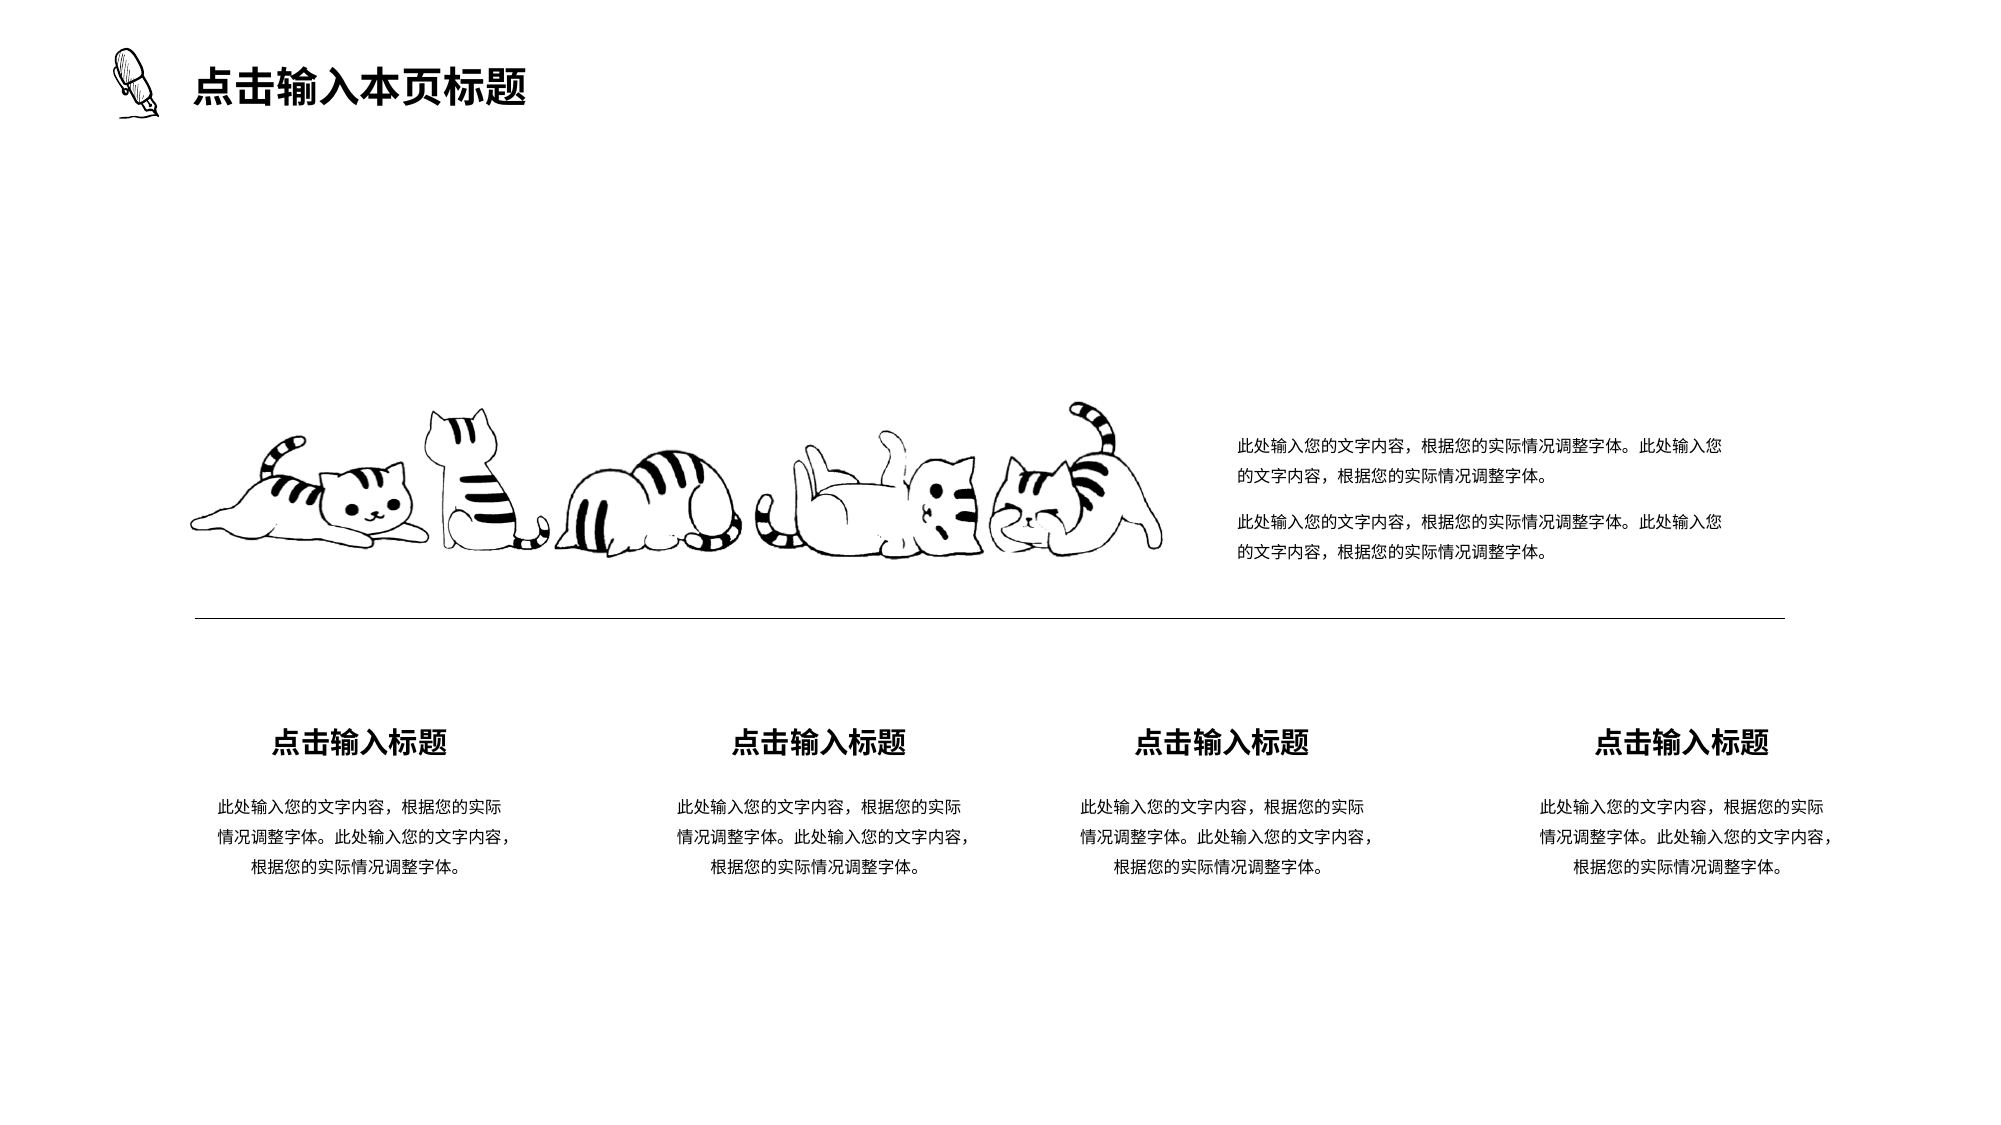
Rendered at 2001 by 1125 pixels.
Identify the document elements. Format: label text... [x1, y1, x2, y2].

text_box 此处输入您的文字内容，根据您的实际情况调整字体。此处输入您的文字内容，根据您的实际情况调整字体。 [194, 779, 525, 885]
text_box 点击输入本页标题 [178, 53, 676, 118]
text_box 点击输入标题 [1541, 717, 1823, 768]
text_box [111, 47, 160, 119]
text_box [178, 396, 1196, 571]
text_box 此处输入您的文字内容，根据您的实际情况调整字体。此处输入您的文字内容，根据您的实际情况调整字体。 [1222, 418, 1751, 493]
text_box 此处输入您的文字内容，根据您的实际情况调整字体。此处输入您的文字内容，根据您的实际情况调整字体。 [654, 779, 985, 885]
text_box 点击输入标题 [678, 717, 960, 768]
text_box 点击输入标题 [1081, 717, 1363, 768]
text_box 点击输入标题 [219, 717, 501, 768]
text_box 此处输入您的文字内容，根据您的实际情况调整字体。此处输入您的文字内容，根据您的实际情况调整字体。 [1517, 779, 1847, 885]
text_box 此处输入您的文字内容，根据您的实际情况调整字体。此处输入您的文字内容，根据您的实际情况调整字体。 [1057, 779, 1388, 885]
text_box 此处输入您的文字内容，根据您的实际情况调整字体。此处输入您的文字内容，根据您的实际情况调整字体。 [1222, 494, 1751, 569]
